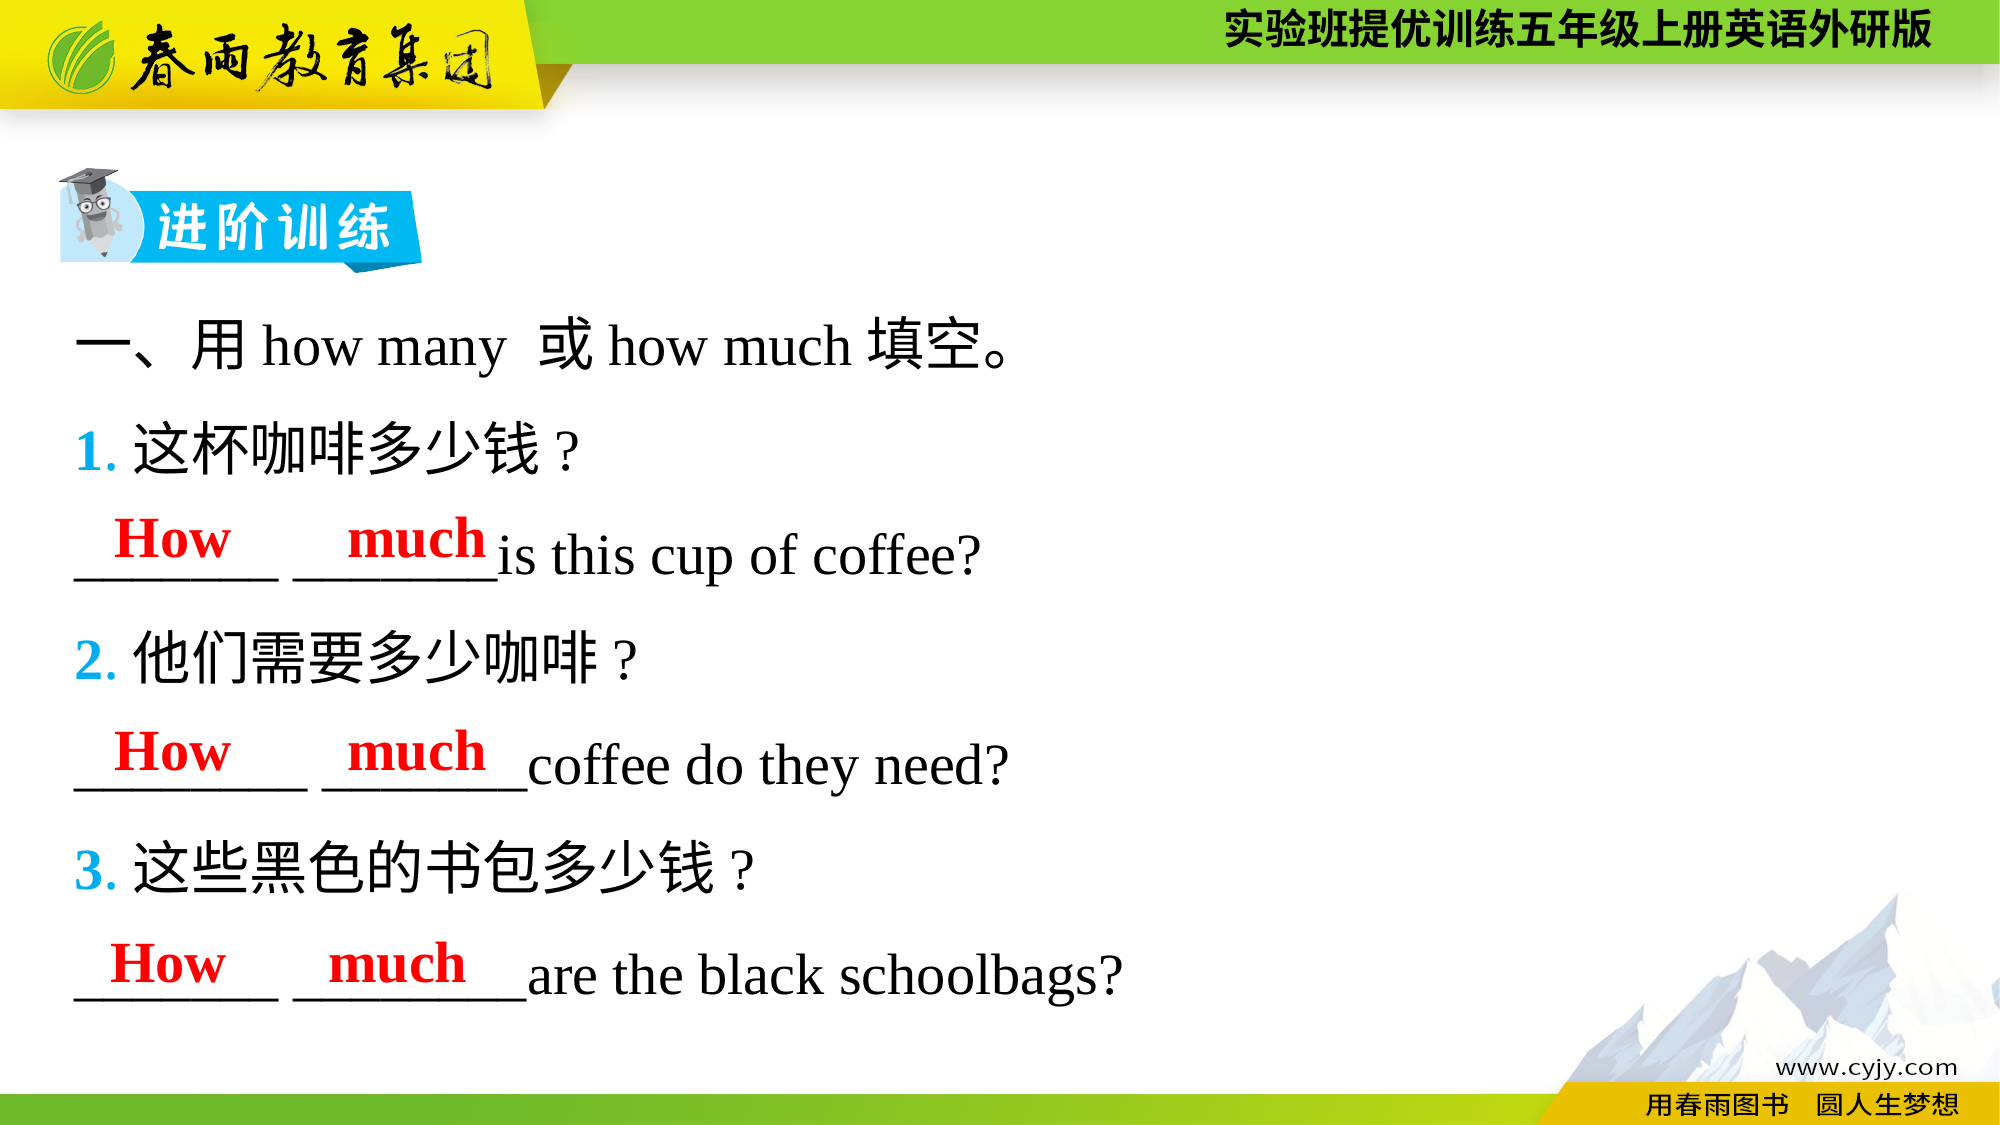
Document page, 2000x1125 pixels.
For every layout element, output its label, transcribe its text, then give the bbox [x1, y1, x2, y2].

picture [0, 0, 2000, 1125]
text_box How much [100, 491, 502, 577]
text_box How much [95, 916, 483, 1002]
text_box How much [100, 704, 502, 789]
list 一、用how many 或how much填空。 1.这杯咖啡多少钱? _______ _______is this cup of coffee? 2.他们需要多少咖啡? ________ _______coffee do they need? 3.这些黑色的书包多少钱? _______ ________are the black schoolbags? [59, 264, 1944, 1062]
